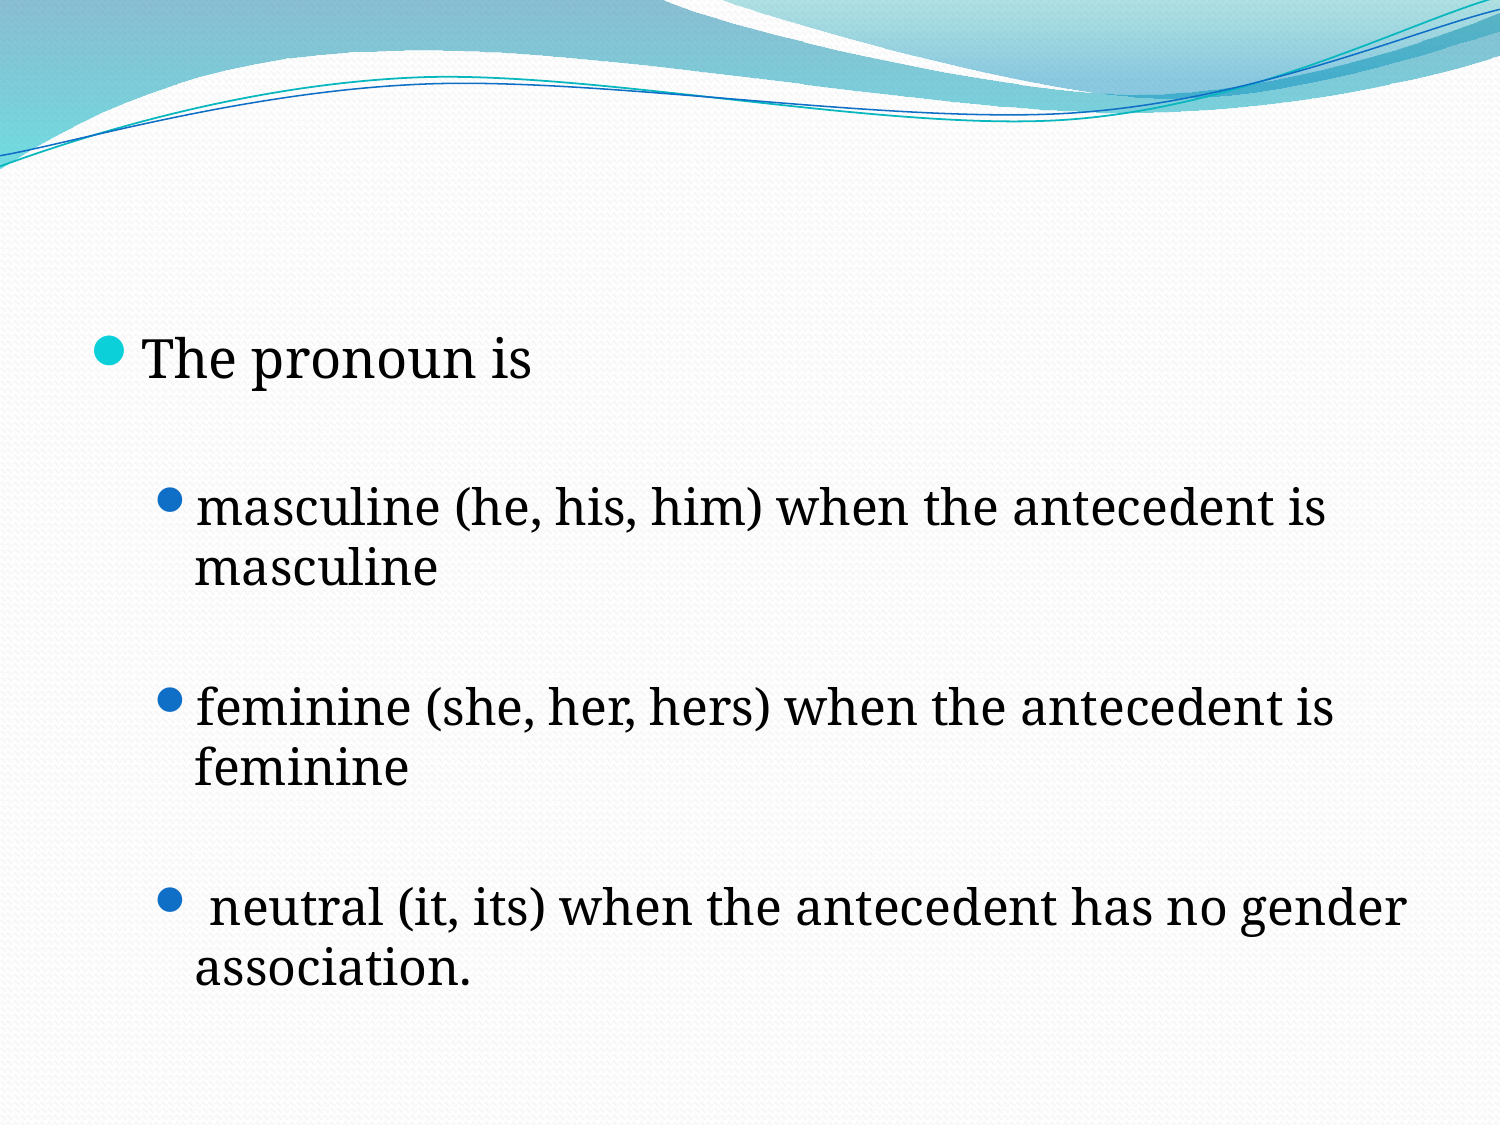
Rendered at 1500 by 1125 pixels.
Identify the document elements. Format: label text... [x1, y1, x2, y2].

list The pronoun is masculine (he, his, him) when the antecedent is masculine feminine (she, her, hers) when the antecedent is feminine neutral (it, its) when the antecedent has no gender association. [75, 317, 1425, 1038]
